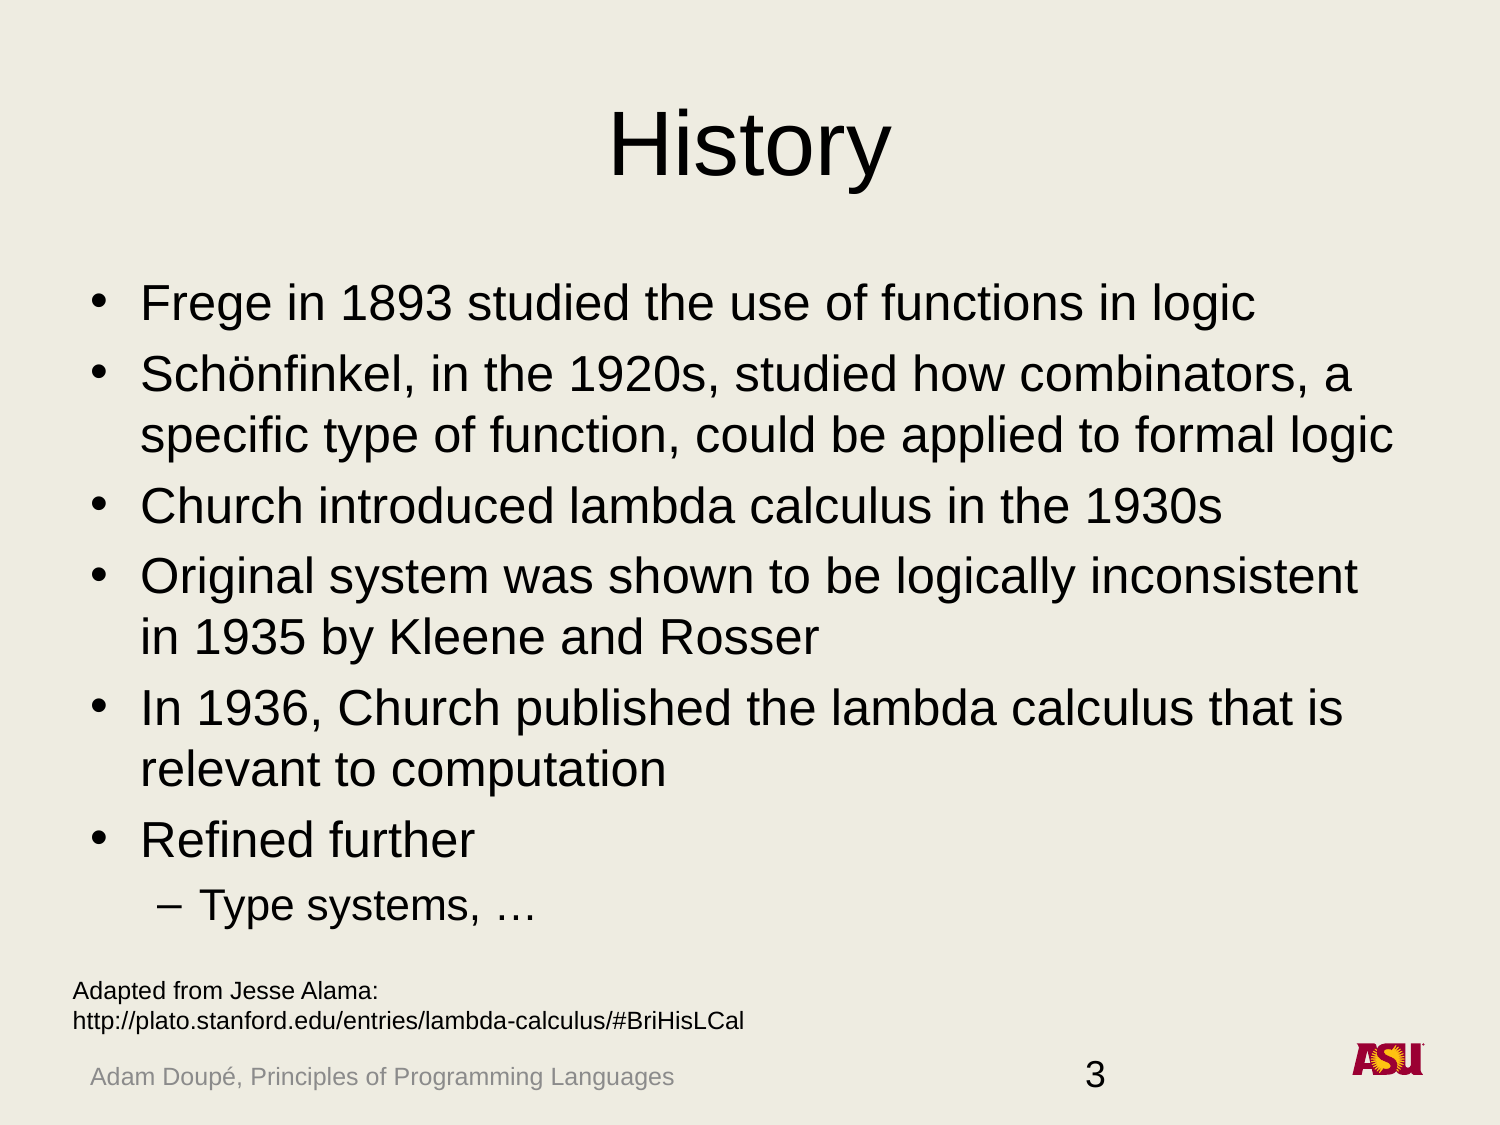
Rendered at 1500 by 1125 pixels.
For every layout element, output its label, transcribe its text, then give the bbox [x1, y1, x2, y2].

list Frege in 1893 studied the use of functions in logic Schönfinkel, in the 1920s, studied how combinators, a specific type of function, could be applied to formal logic Church introduced lambda calculus in the 1930s Original system was shown to be logically inconsistent in 1935 by Kleene and Rosser In 1936, Church published the lambda calculus that is relevant to computation Refined further Type systems, … [75, 262, 1425, 1005]
title History [75, 45, 1425, 233]
text_box Adapted from Jesse Alama: http://plato.stanford.edu/entries/lambda-calculus/#BriHisLCal [57, 967, 1342, 1042]
slide_number 3 [1070, 1042, 1421, 1103]
